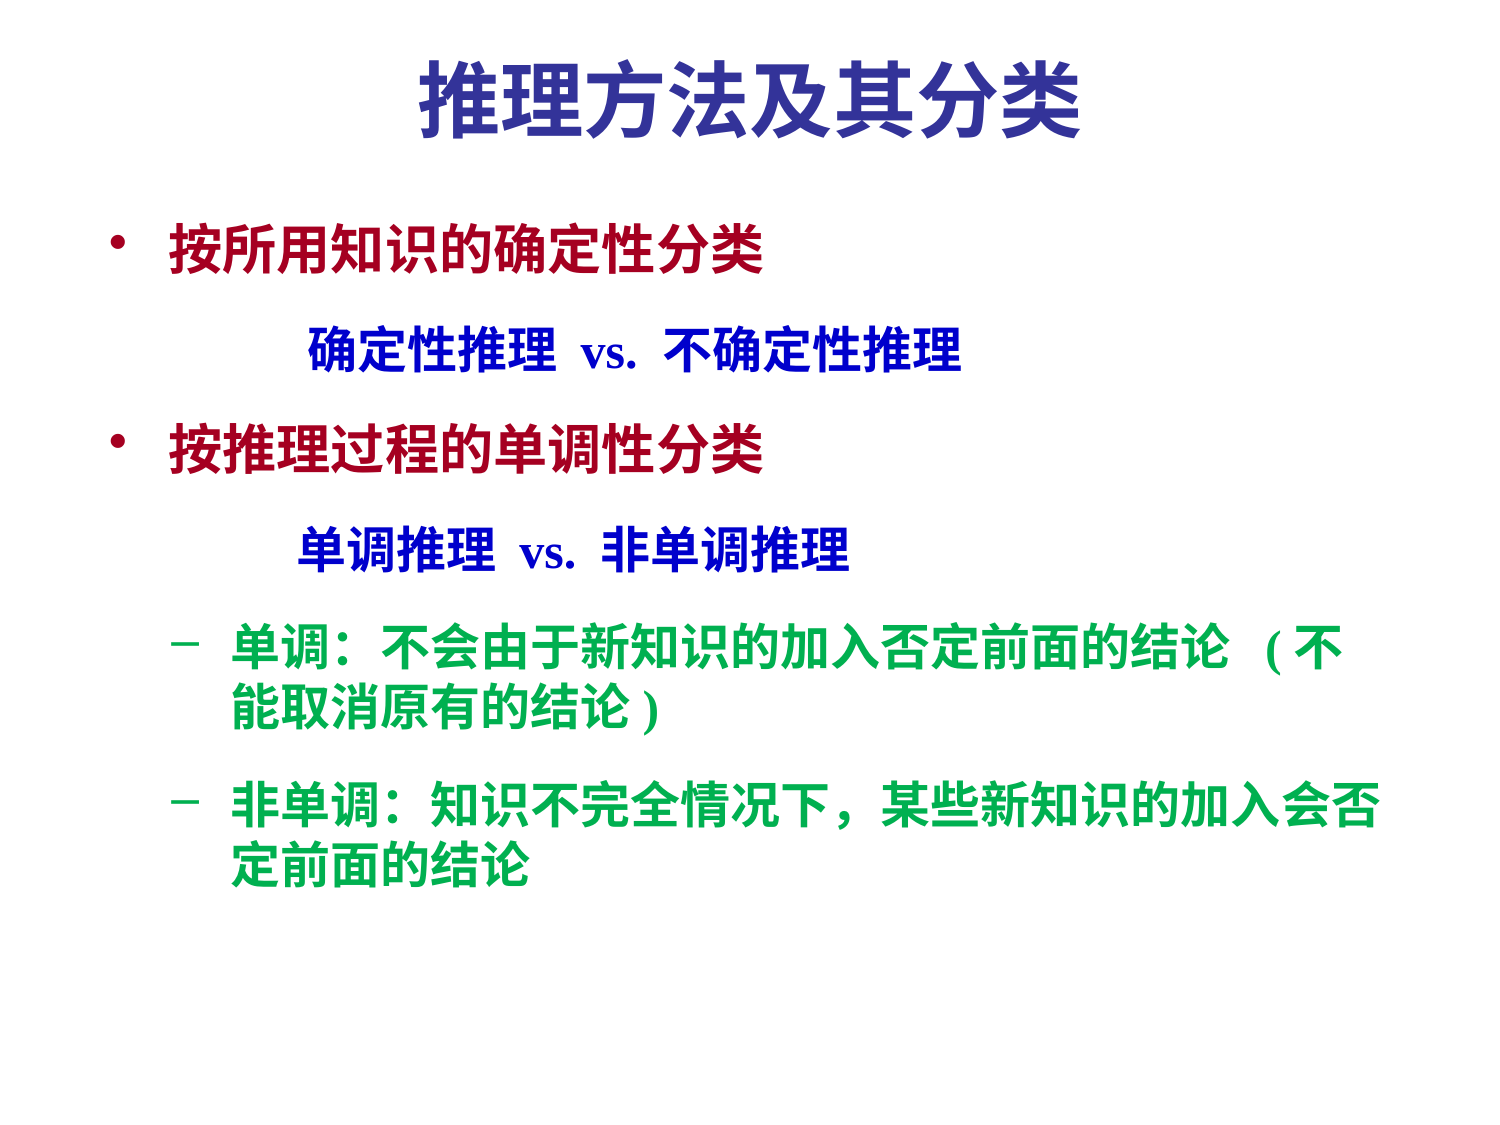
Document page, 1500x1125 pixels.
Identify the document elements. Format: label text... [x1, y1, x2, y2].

list 按所用知识的确定性分类 确定性推理 vs. 不确定性推理 按推理过程的单调性分类 单调推理 vs. 非单调推理 单调：不会由于新知识的加入否定前面的结论 (不能取消原有的结论) 非单调：知识不完全情况下，某些新知识的加入会否定前面的结论 [53, 208, 1406, 1094]
title 推理方法及其分类 [75, 23, 1425, 173]
